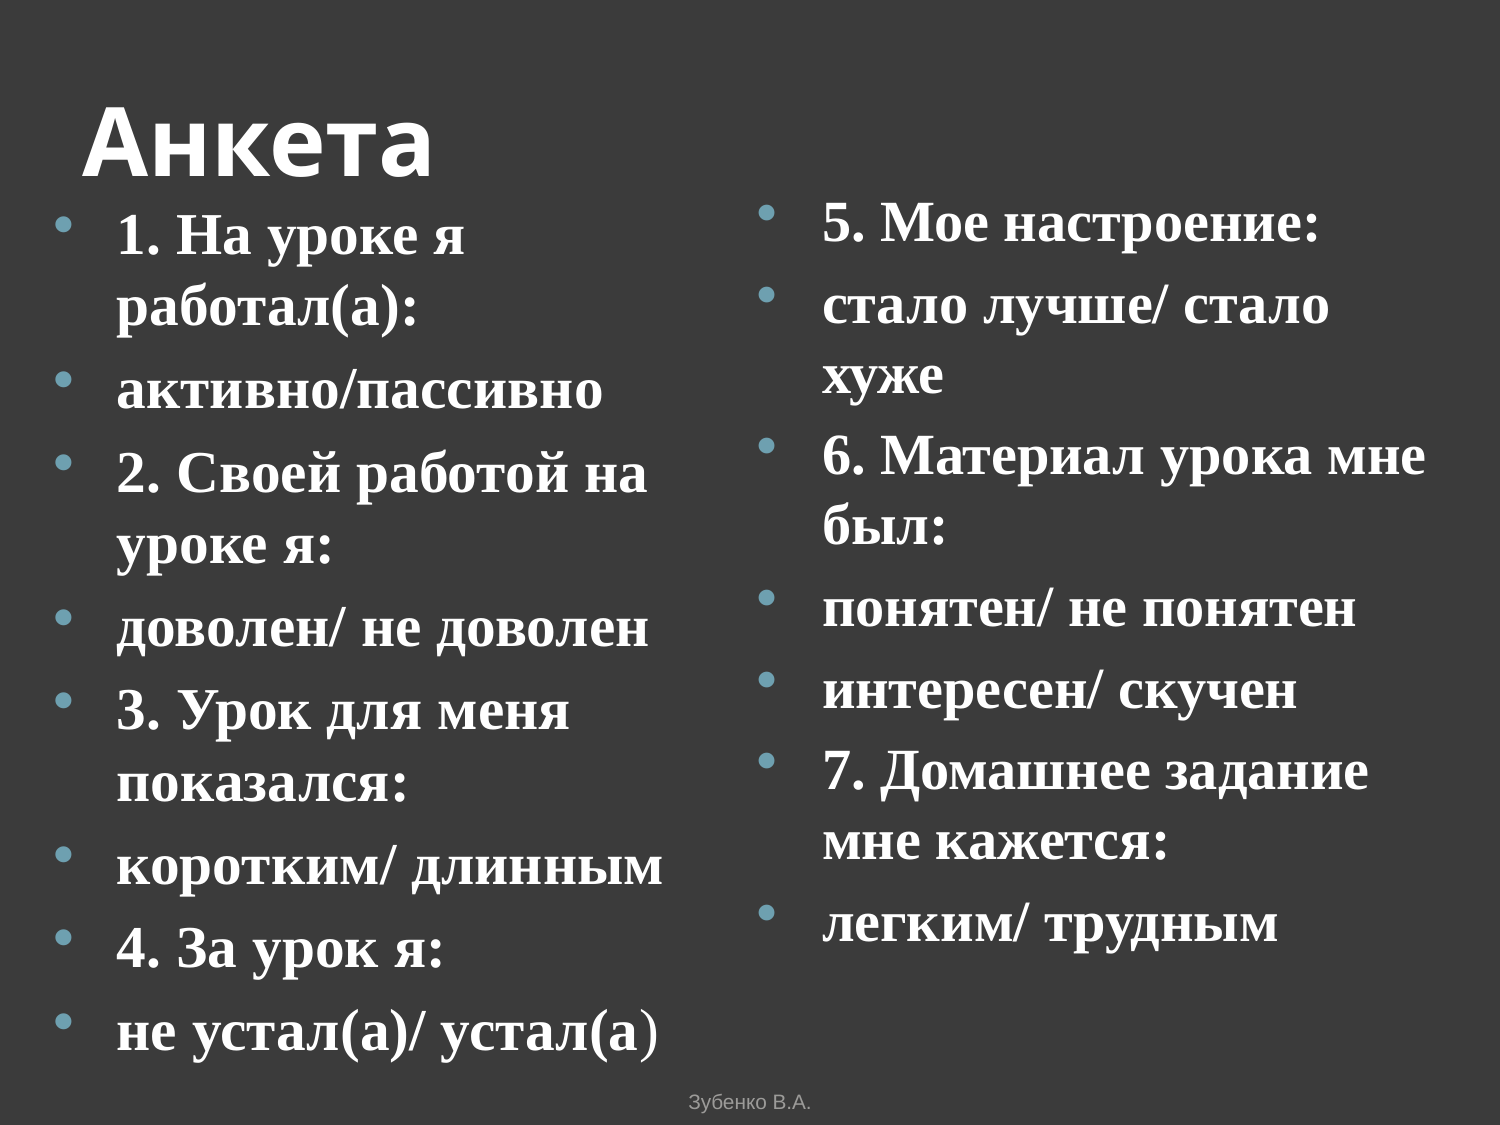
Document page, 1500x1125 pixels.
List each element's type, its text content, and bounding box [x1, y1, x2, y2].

title Анкета [75, 44, 1425, 233]
footer Зубенко В.А. [512, 1053, 988, 1114]
list 5. Мое настроение: стало лучше/ стало хуже 6. Материал урока мне был: понятен/ не понятен интересен/ скучен 7. Домашнее задание мне кажется: легким/ трудным [738, 175, 1460, 1090]
list 1. На уроке я работал(а): активно/пассивно 2. Своей работой на уроке я: доволен/ не доволен 3. Урок для меня показался: коротким/ длинным 4. За урок я: не устал(а)/ устал(а) [35, 187, 698, 1090]
